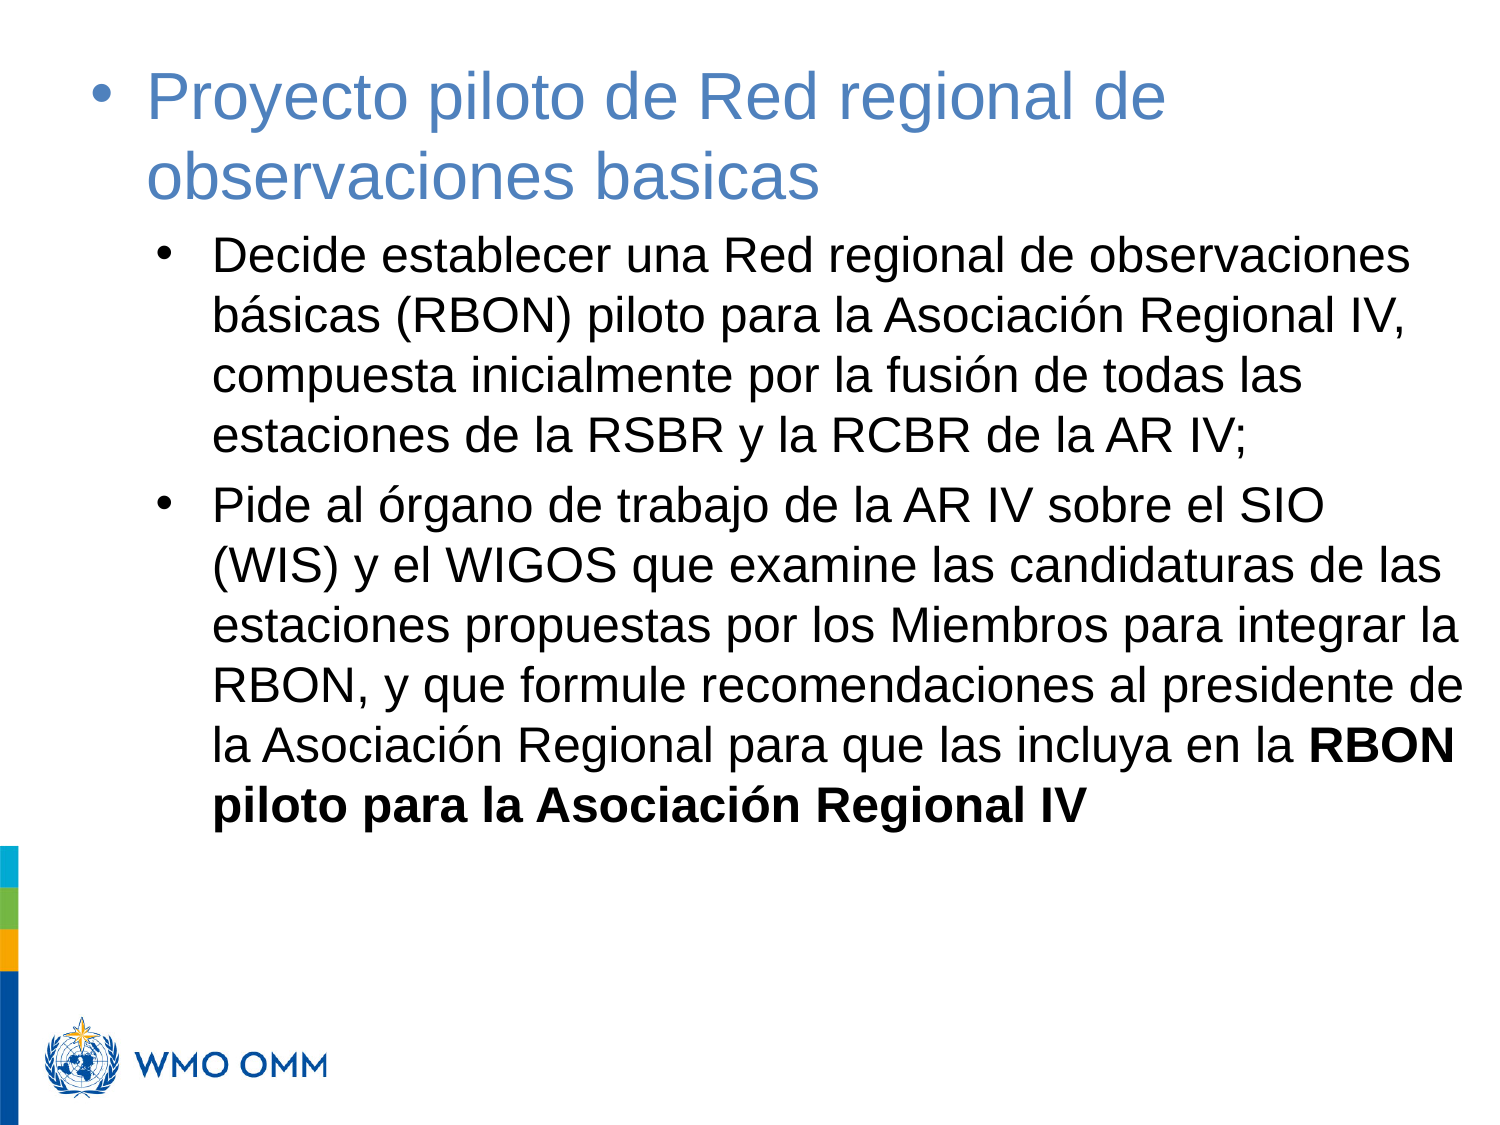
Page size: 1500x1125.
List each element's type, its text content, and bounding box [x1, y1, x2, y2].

list Proyecto piloto de Red regional de observaciones basicas Decide establecer una Red regional de observaciones básicas (RBON) piloto para la Asociación Regional IV, compuesta inicialmente por la fusión de todas las estaciones de la RSBR y la RCBR de la AR IV; Pide al órgano de trabajo de la AR IV sobre el SIO (WIS) y el WIGOS que examine las candidaturas de las estaciones propuestas por los Miembros para integrar la RBON, y que formule recomendaciones al presidente de la Asociación Regional para que las incluya en la RBON piloto para la Asociación Regional IV [75, 45, 1483, 1059]
picture [0, 845, 327, 1125]
